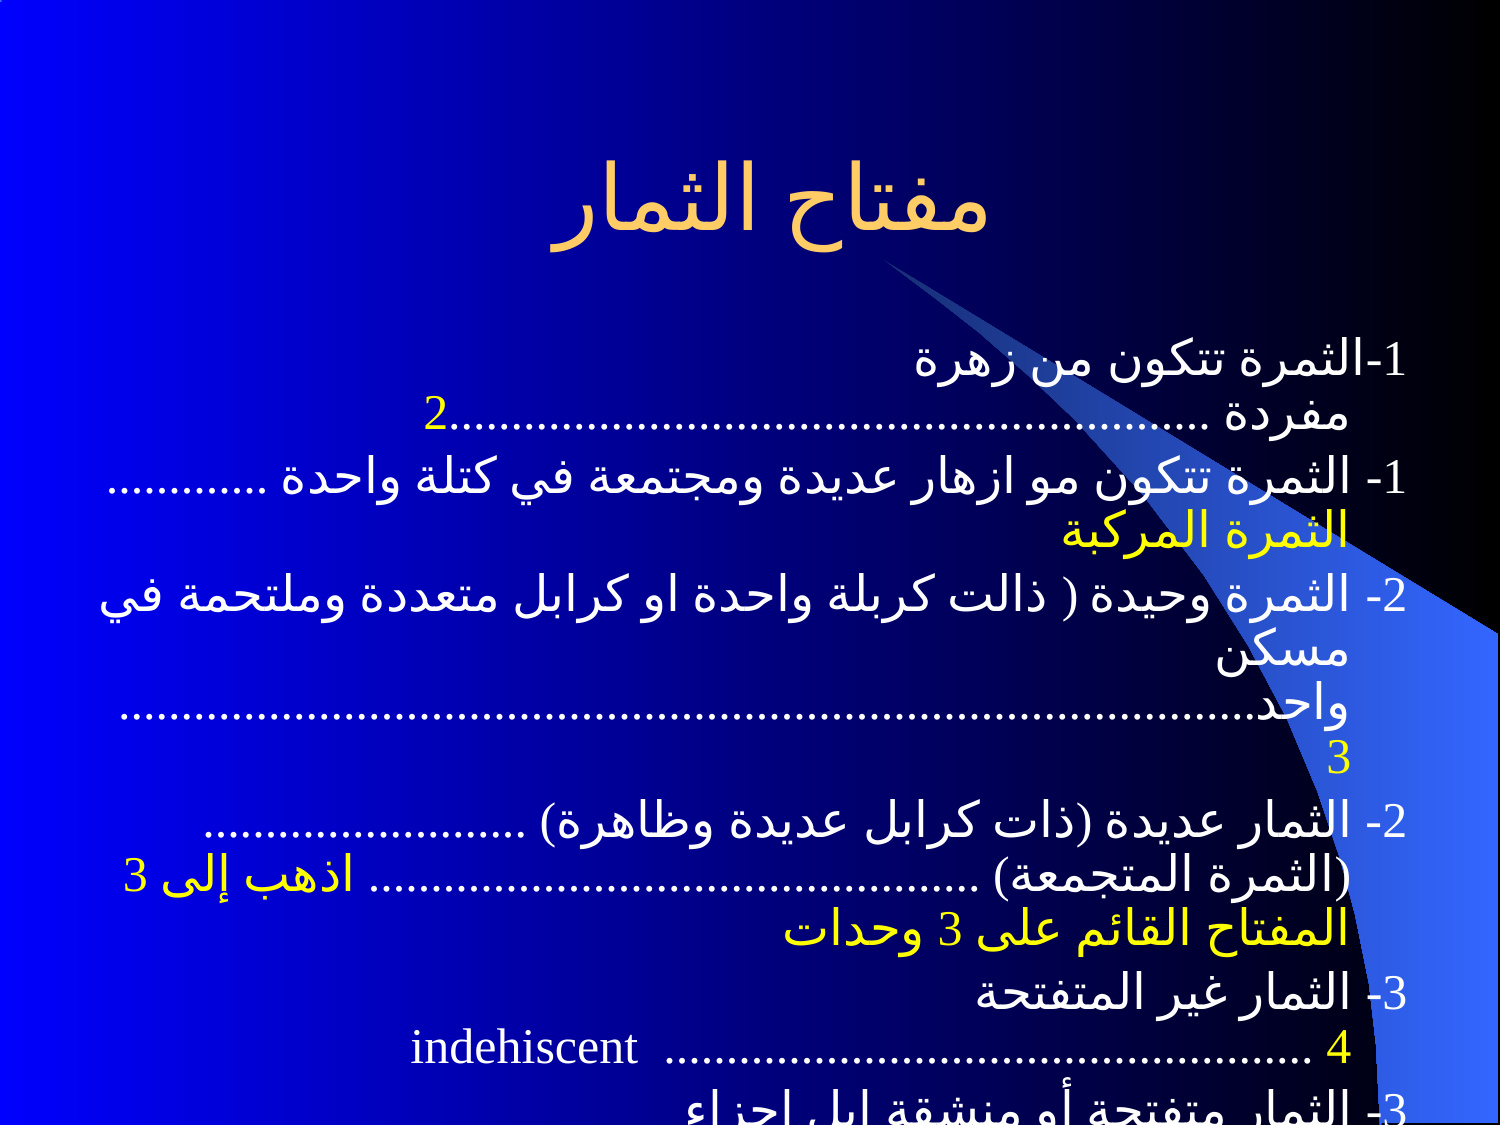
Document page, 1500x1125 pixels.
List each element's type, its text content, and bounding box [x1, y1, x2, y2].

list 1-الثمرة تتكون من زهرة مفردة .............................................................2 1- الثمرة تتكون مو ازهار عديدة ومجتمعة في كتلة واحدة ............. الثمرة المركبة 2- الثمرة وحيدة ( ذالت كربلة واحدة او كرابل متعددة وملتحمة في مسكن واحد........................................................................................... 3 2- الثمار عديدة (ذات كرابل عديدة وظاهرة) .......................... (الثمرة المتجمعة) ................................................. اذهب إلى 3 المفتاح القائم على 3 وحدات 3- الثمار غير المتفتحة indehiscent .................................................... 4 3- الثمار متفتحة أو منشقة إىل اجزاء dehiscent ..................................... 13 4- الثمرة غضة أو جزء منها على الأقل غض ............................................ 5 4- الثمرة جافة .................................................................................. 8 [62, 324, 1438, 1001]
title مفتاح الثمار [111, 99, 1438, 288]
